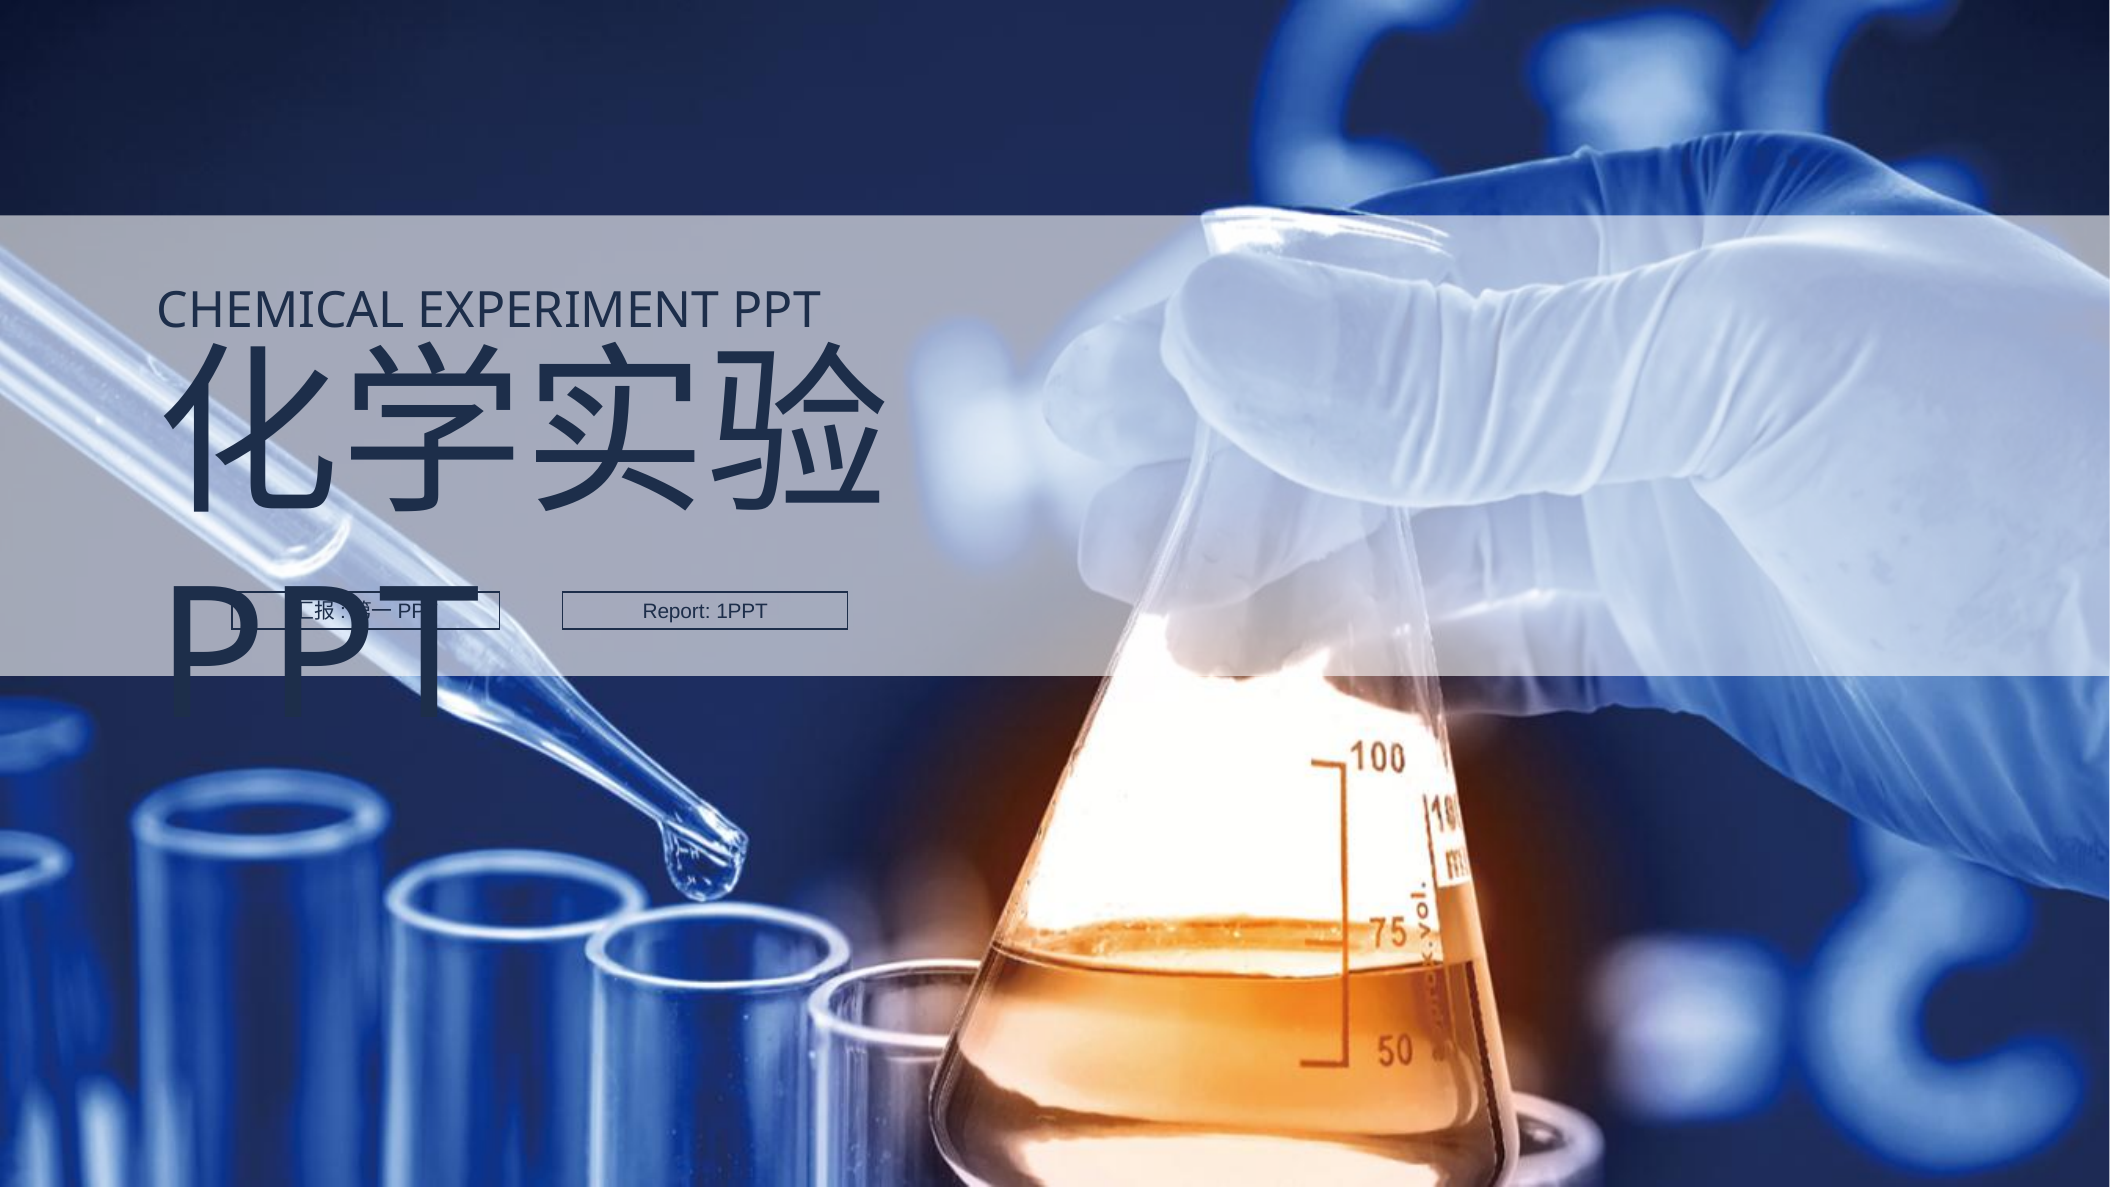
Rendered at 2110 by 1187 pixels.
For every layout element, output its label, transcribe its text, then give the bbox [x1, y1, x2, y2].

text_box CHEMICAL EXPERIMENT PPT [156, 277, 969, 338]
text_box 化学实验PPT [156, 314, 1256, 755]
text_box [0, 214, 2110, 677]
text_box [0, 0, 2110, 214]
text_box [0, 677, 2110, 1187]
text_box Report: 1PPT [562, 592, 848, 629]
text_box 汇报:第一PPT [232, 592, 500, 629]
